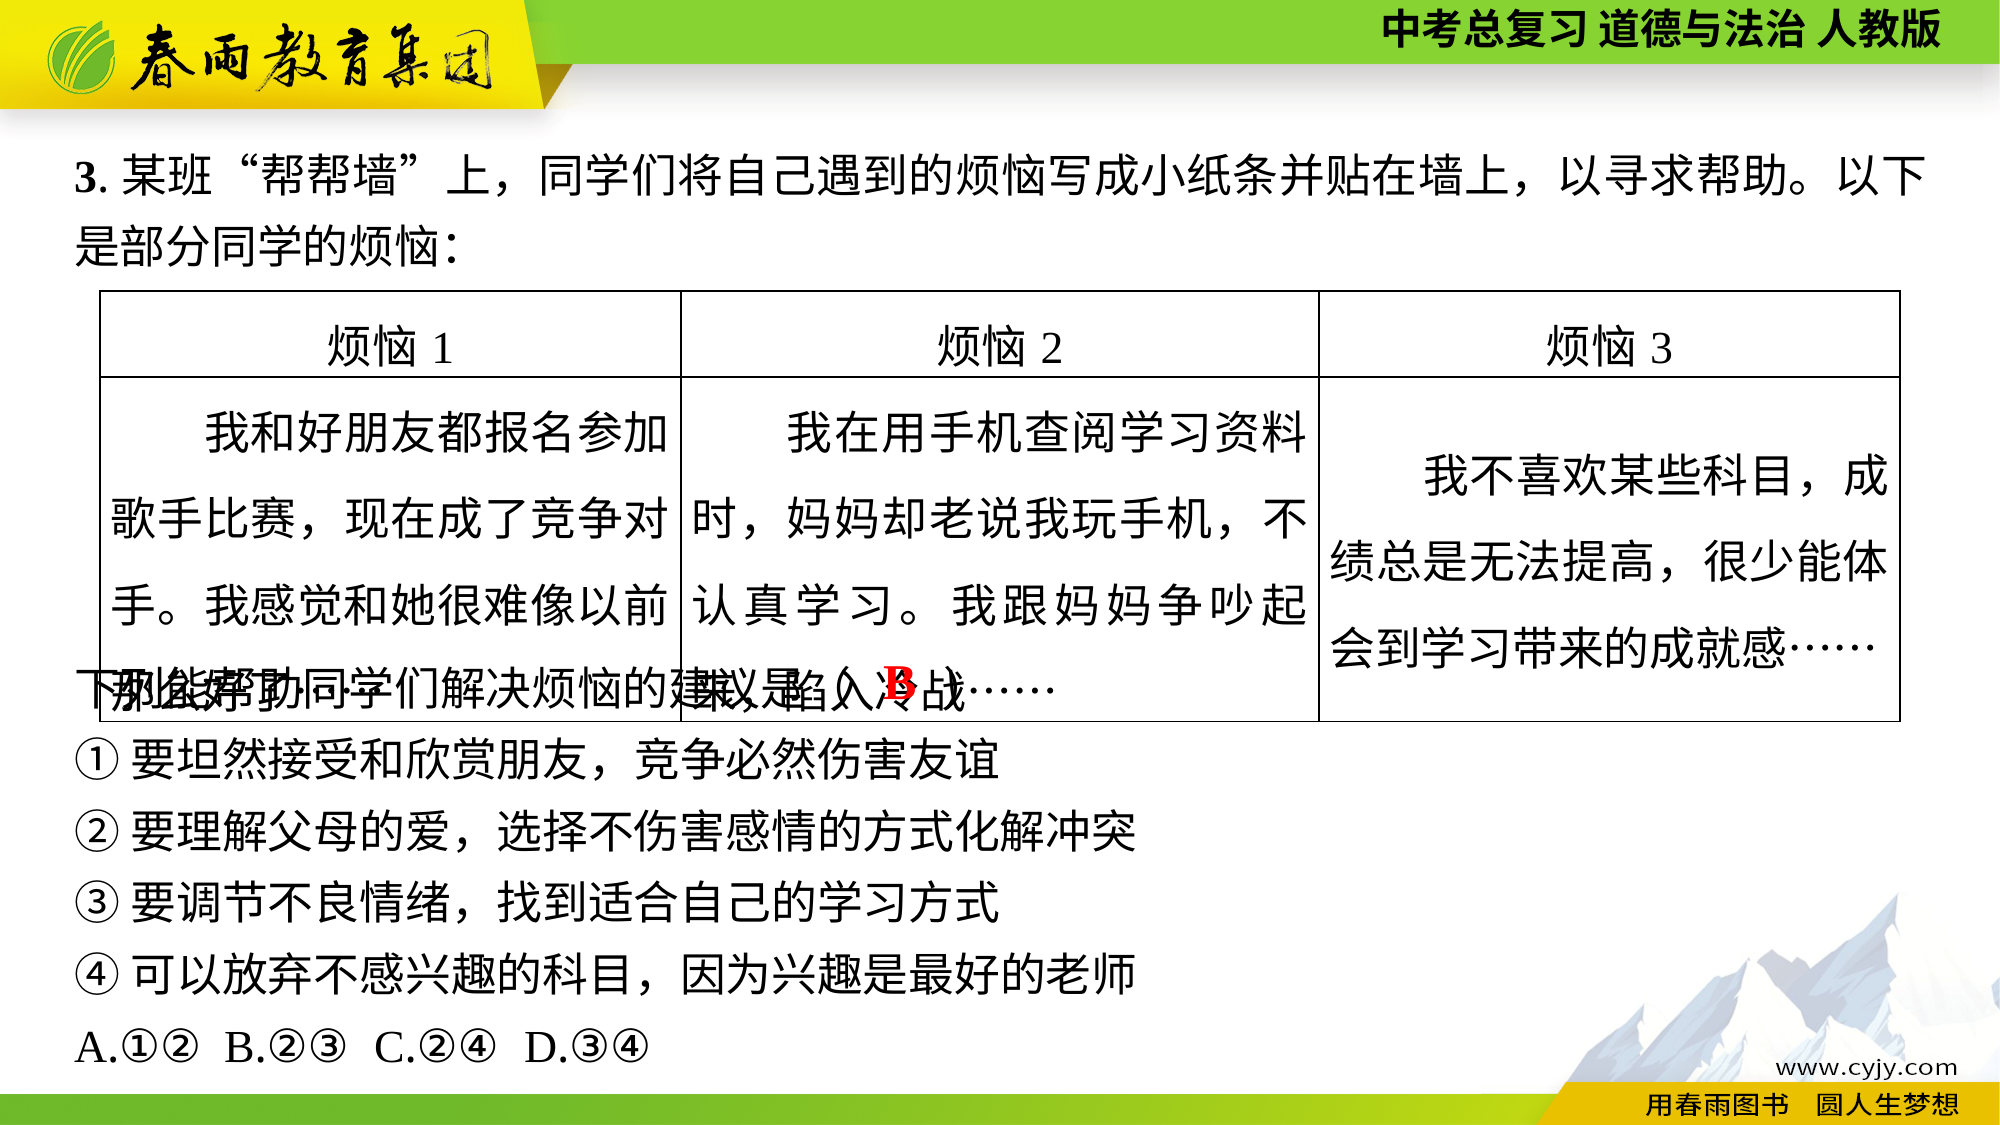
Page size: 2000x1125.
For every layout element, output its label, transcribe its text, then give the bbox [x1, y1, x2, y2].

table_cell 我不喜欢某些科目，成绩总是无法提高，很少能体会到学习带来的成就感…… [1320, 378, 1899, 635]
picture [0, 0, 2000, 1125]
text_box B [868, 642, 932, 717]
list 3.某班“帮帮墙”上，同学们将自己遇到的烦恼写成小纸条并贴在墙上，以寻求帮助。以下是部分同学的烦恼： [59, 122, 1944, 275]
table_cell 我在用手机查阅学习资料时，妈妈却老说我玩手机，不认真学习。我跟妈妈争吵起来，陷入冷战…… [682, 378, 1318, 635]
table_cell 我和好朋友都报名参加歌手比赛，现在成了竞争对手。我感觉和她很难像以前那么好了…… [101, 378, 680, 635]
table_header 烦恼3 [1320, 292, 1899, 376]
table_header 烦恼2 [682, 292, 1318, 376]
text_box 下列能帮助同学们解决烦恼的建议是（ ） ①要坦然接受和欣赏朋友，竞争必然伤害友谊 ②要理解父母的爱，选择不伤害感情的方式化解冲突 ③要调节不良情绪，找到适合自己的学习方式 ④可以放弃不感兴趣的科目，因为兴趣是最好的老师 A.①② B.②③ C.②④ D.③④ [59, 635, 1944, 1080]
table_header 烦恼1 [101, 292, 680, 376]
